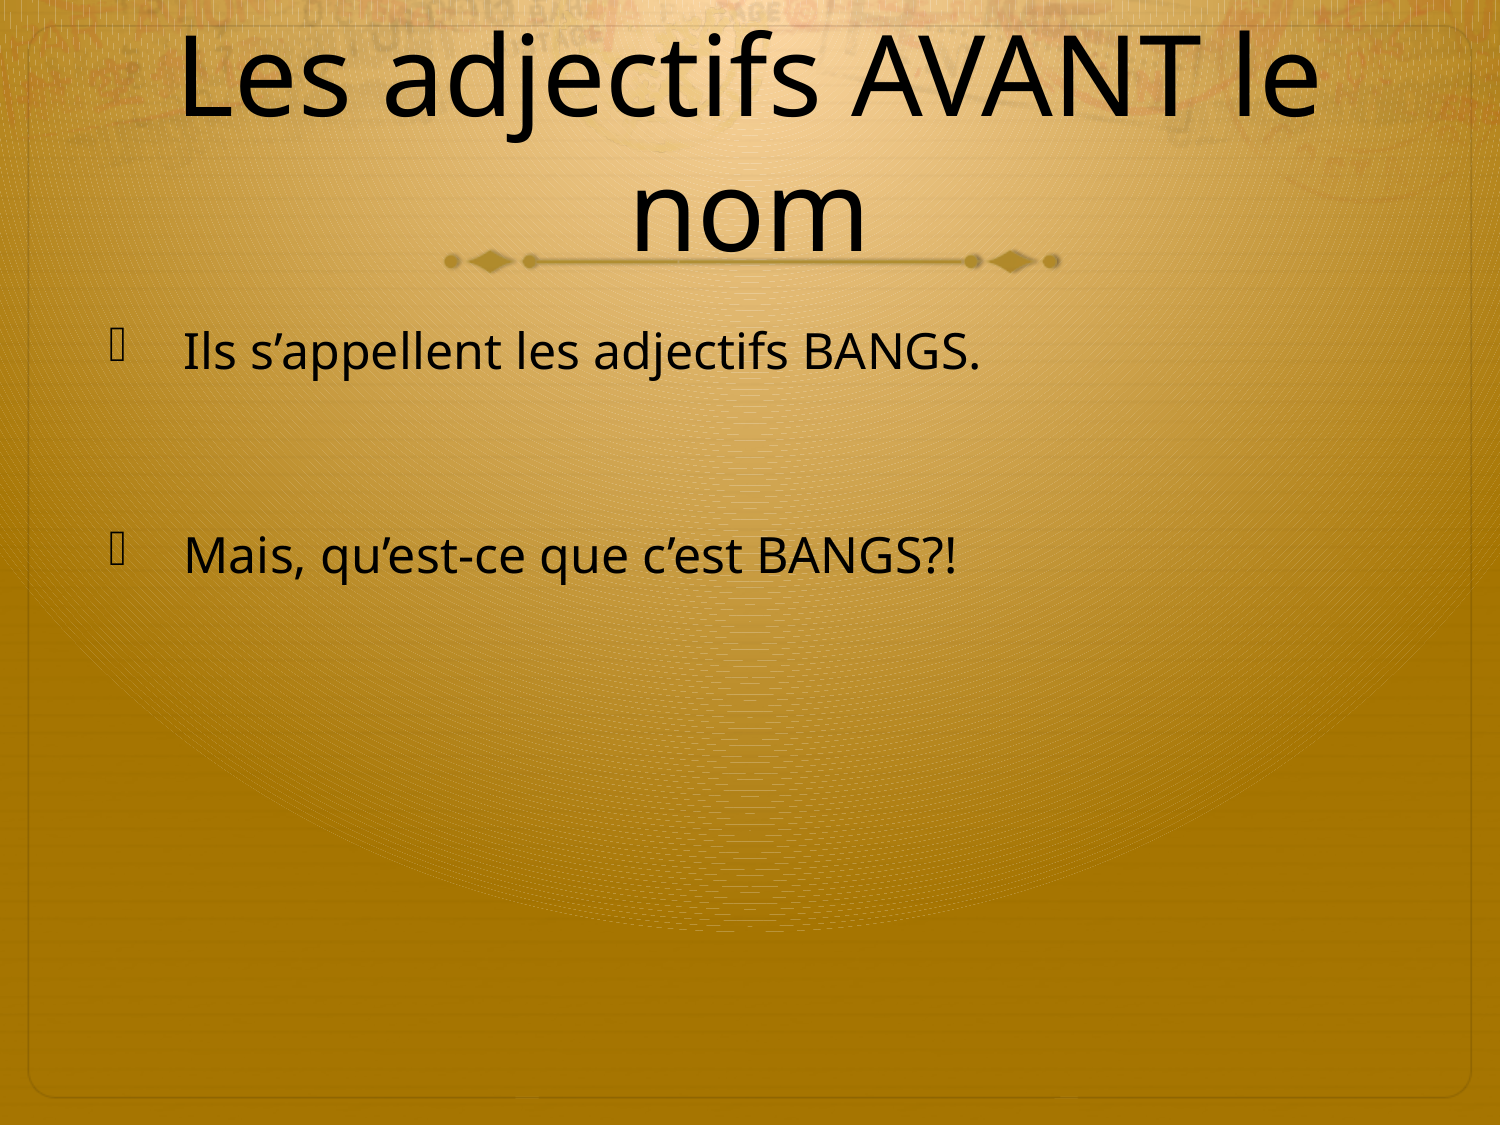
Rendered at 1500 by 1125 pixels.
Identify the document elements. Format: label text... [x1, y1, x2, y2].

picture [0, 0, 1500, 1125]
list Ils s’appellent les adjectifs BANGS. Mais, qu’est-ce que c’est BANGS?! [93, 312, 1407, 988]
title Les adjectifs AVANT le nom [93, 45, 1407, 233]
